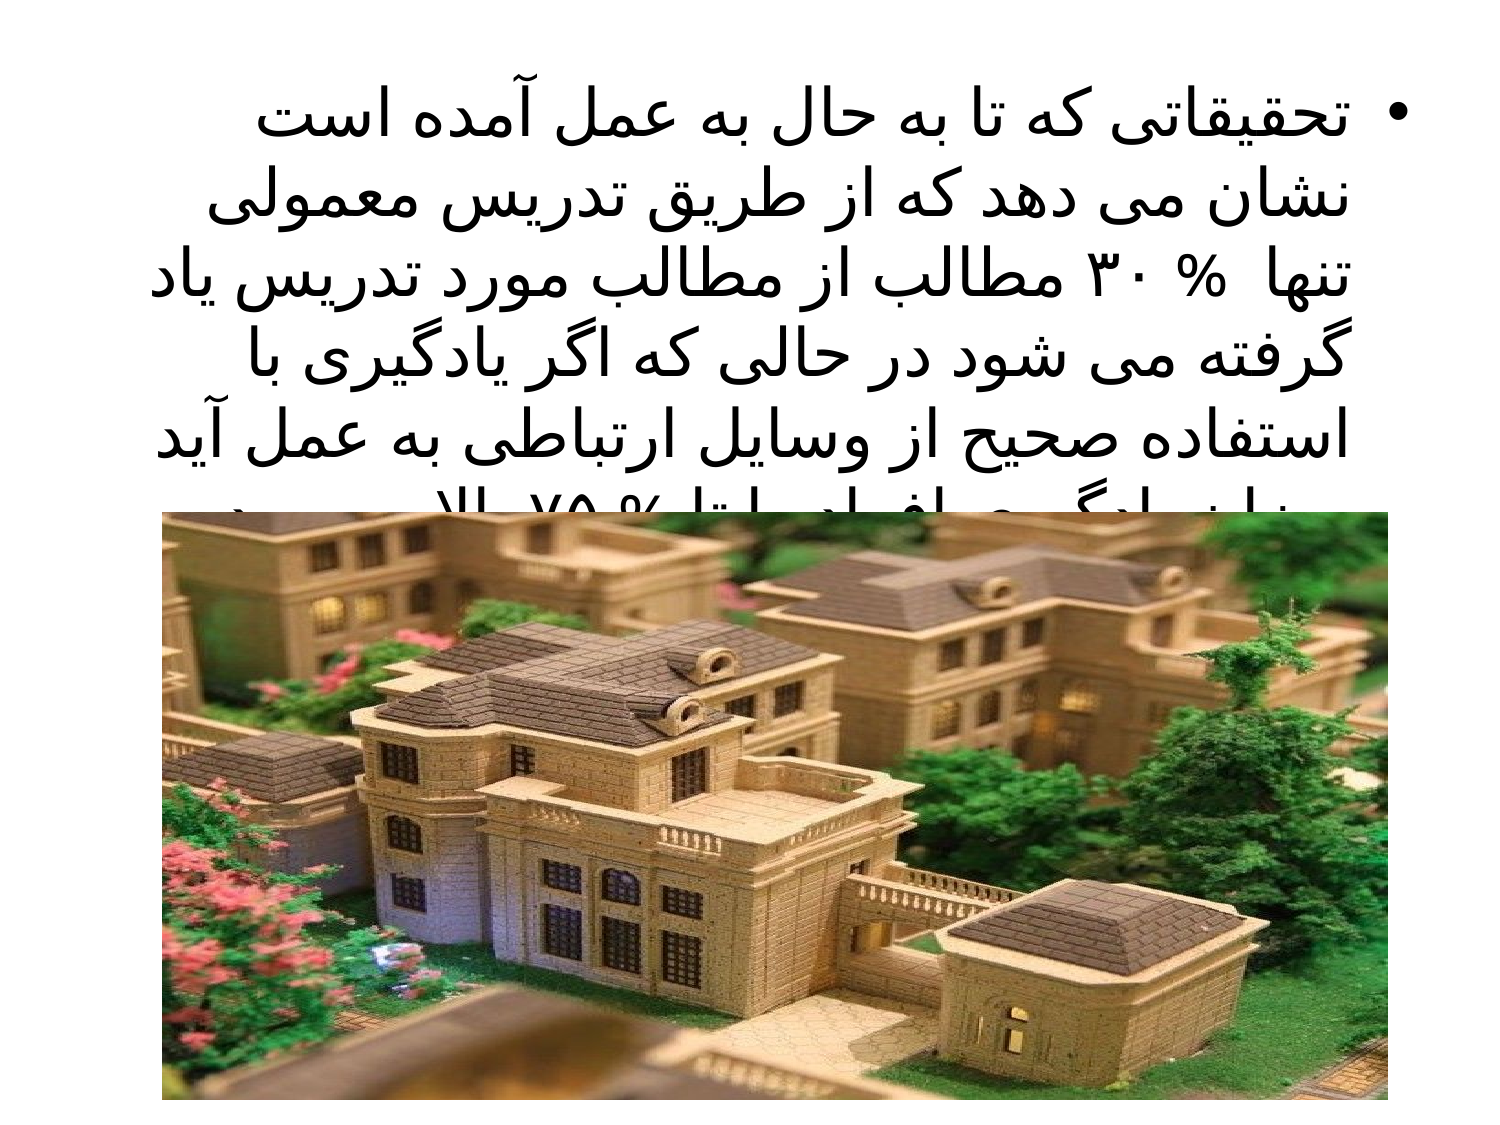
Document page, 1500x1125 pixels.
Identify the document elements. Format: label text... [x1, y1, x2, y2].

list تحقیقاتی که تا به حال به عمل آمده است نشان می دهد که از طریق تدریس معمولی تنها % ۳۰ مطالب از مطالب مورد تدریس یاد گرفته می شود در حالی که اگر یادگیری با استفاده صحیح از وسایل ارتباطی به عمل آید میزان یادگیری افراد را تا % ۷۵ بالا می برد . [75, 62, 1425, 563]
picture [162, 512, 1388, 1101]
